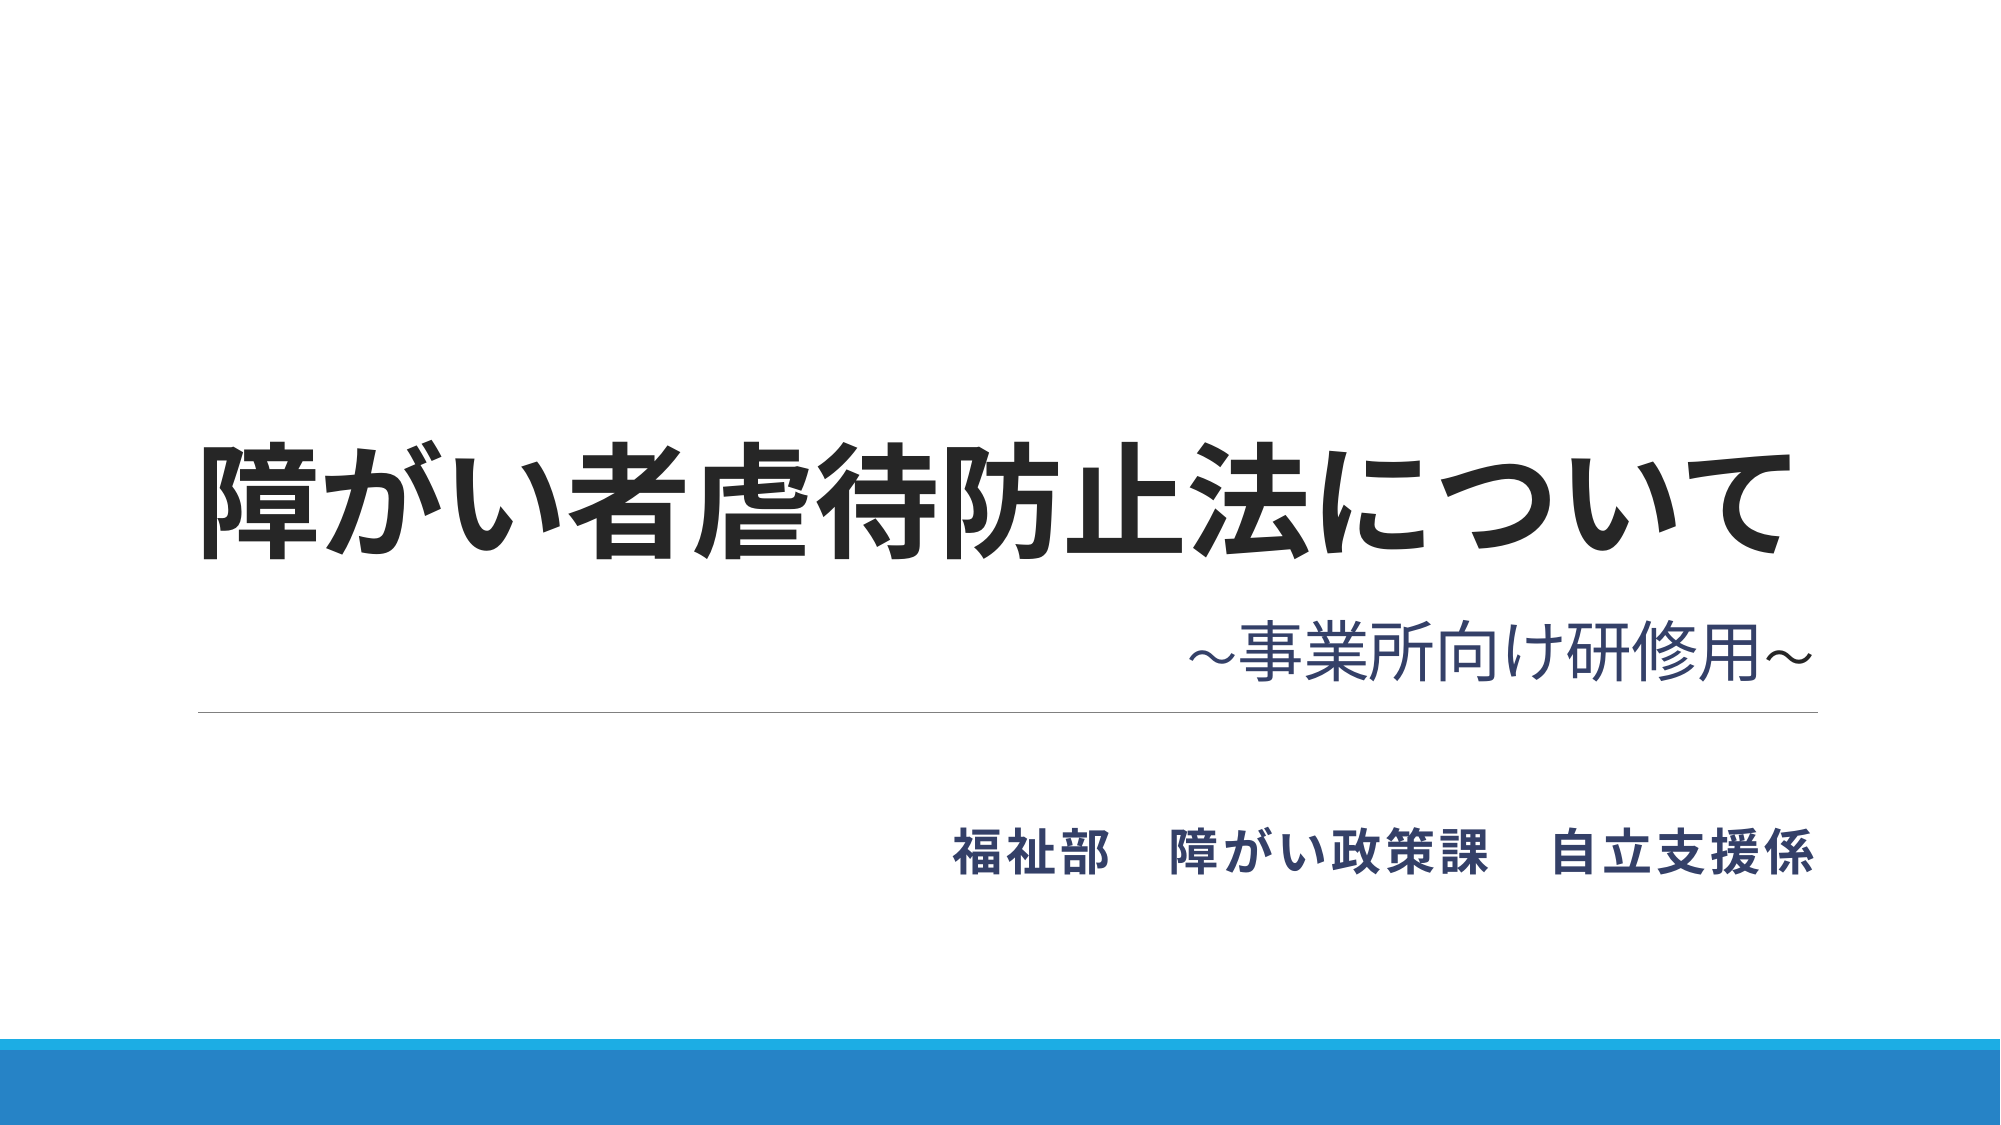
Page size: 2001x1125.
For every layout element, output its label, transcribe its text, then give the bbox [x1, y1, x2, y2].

subtitle 福祉部 障がい政策課 自立支援係 [180, 730, 1831, 919]
title 障がい者虐待防止法について ～事業所向け研修用～ [180, 124, 1872, 710]
